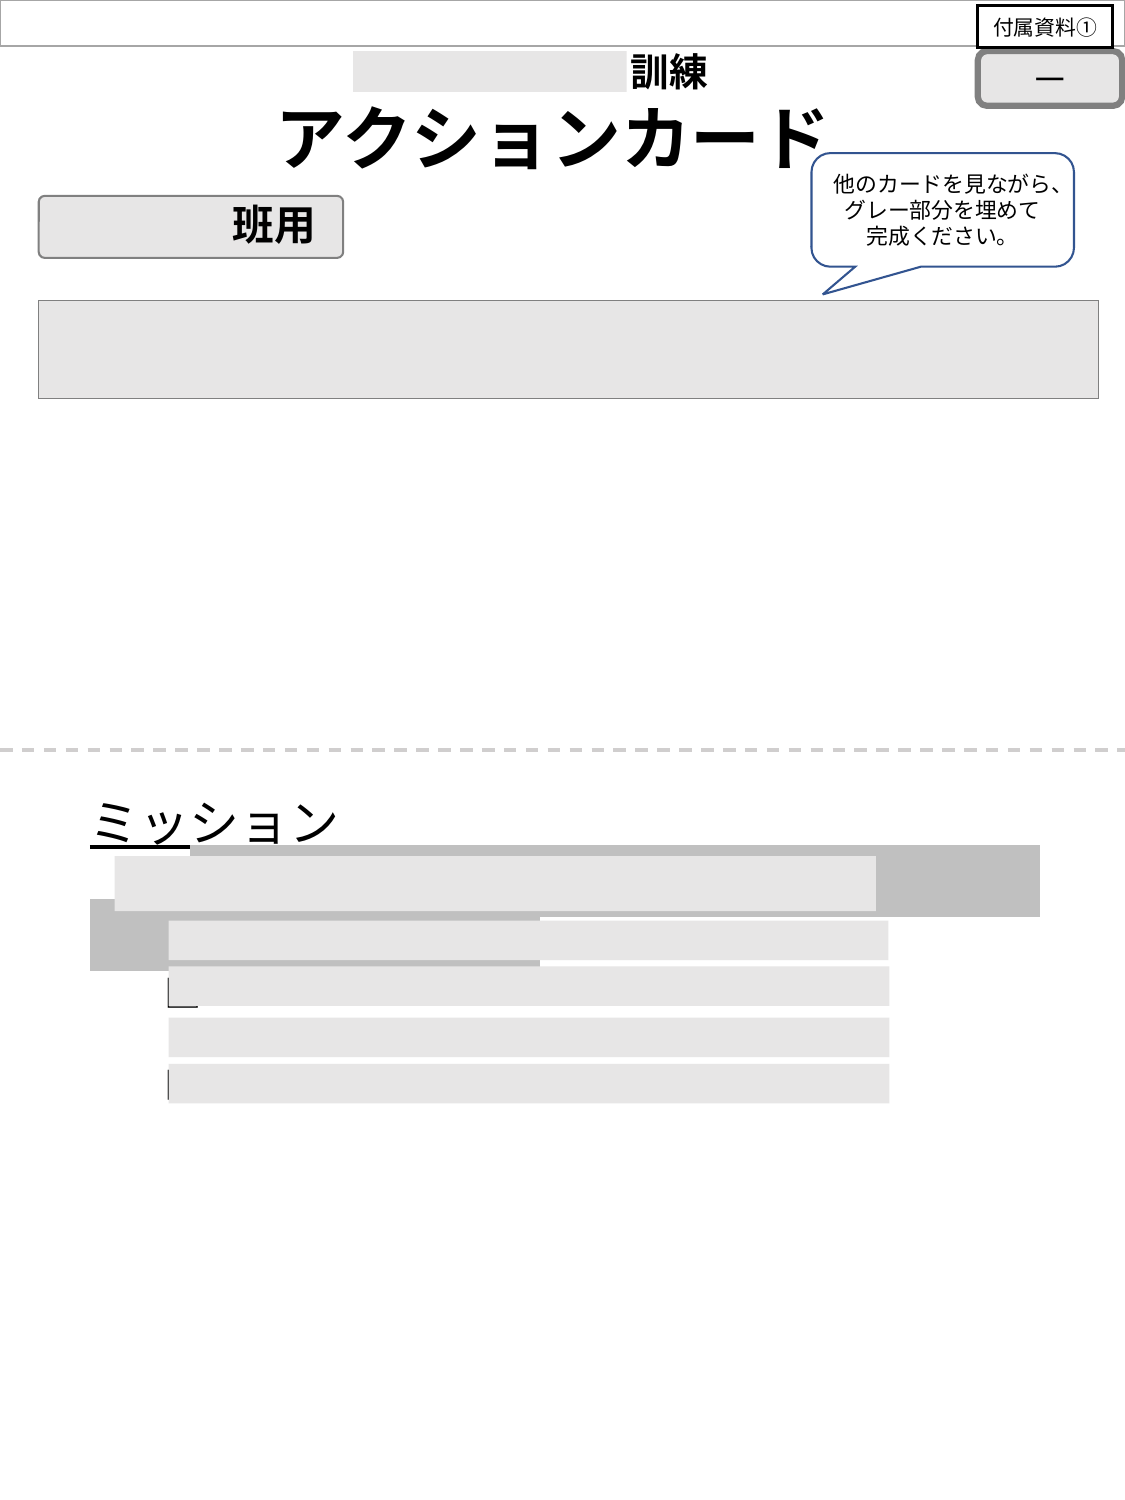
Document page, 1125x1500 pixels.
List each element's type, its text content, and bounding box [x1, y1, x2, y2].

text_box [168, 1017, 891, 1058]
text_box 他のカードを見ながら、グレー部分を埋めて 完成ください。 [810, 152, 1076, 296]
text_box [38, 300, 1099, 399]
text_box － [976, 49, 1124, 107]
text_box [168, 1063, 891, 1104]
text_box 付属資料① [977, 5, 1114, 49]
text_box [352, 50, 628, 93]
title 訓練 アクションカード [75, 47, 1032, 186]
text_box 班用 [38, 195, 344, 258]
text_box [0, 0, 1125, 47]
text_box [168, 965, 891, 1007]
text_box [168, 920, 889, 961]
text_box [113, 855, 877, 912]
text_box ミッション □ □ [75, 790, 1099, 1116]
